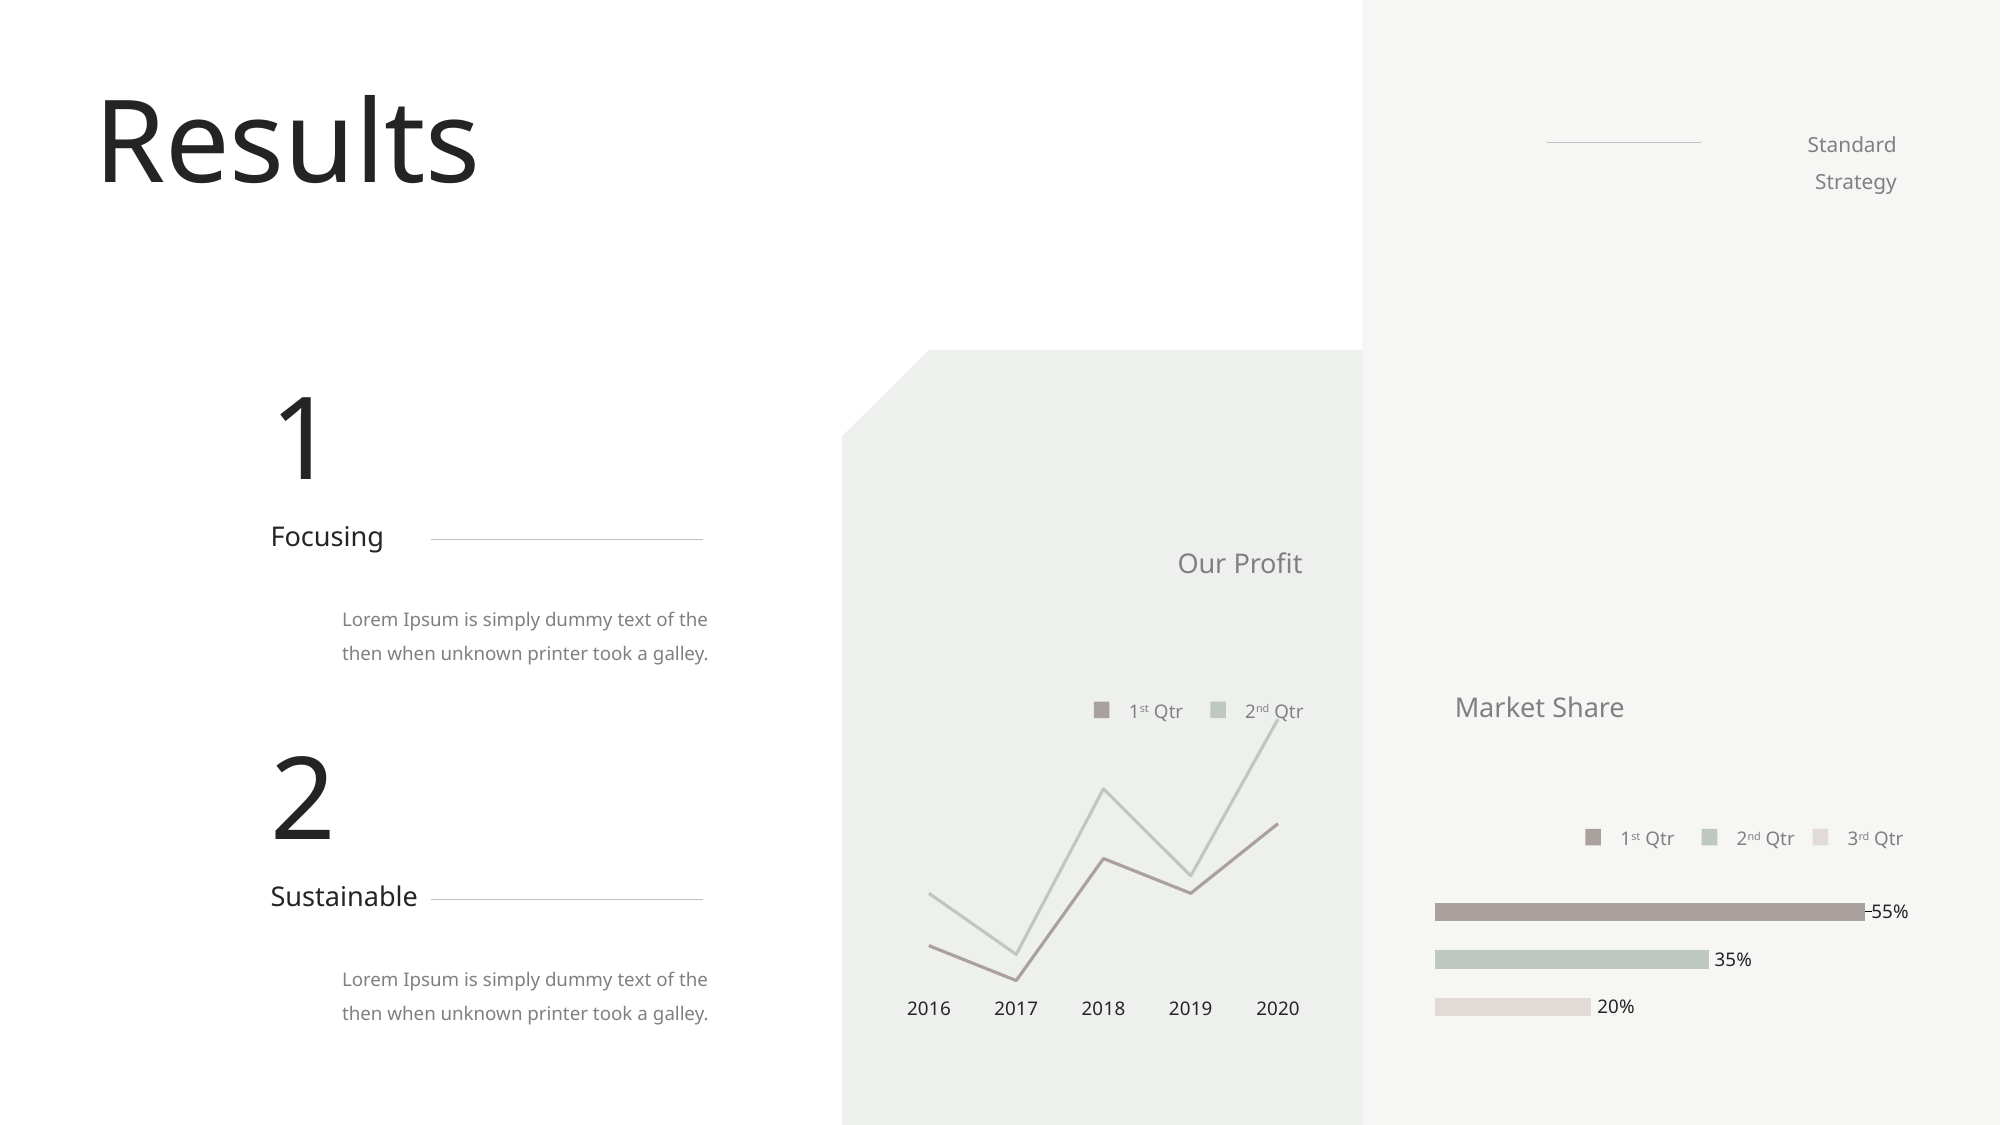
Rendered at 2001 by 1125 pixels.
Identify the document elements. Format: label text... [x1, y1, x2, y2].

text_box [1701, 828, 1718, 846]
text_box 1 [255, 357, 386, 510]
chart [876, 694, 1331, 1029]
text_box Focusing [255, 511, 486, 559]
text_box Our Profit [1087, 539, 1318, 587]
text_box [1584, 828, 1602, 846]
text_box [840, 348, 1362, 1125]
text_box 2nd Qtr [1721, 822, 1823, 858]
text_box Market Share [1440, 682, 1670, 730]
text_box Results [79, 61, 765, 214]
text_box Sustainable [255, 871, 486, 919]
text_box 2 [255, 717, 386, 870]
text_box [1362, 0, 2000, 1125]
text_box 1st Qtr [1605, 822, 1706, 858]
text_box Lorem Ipsum is simply dummy text of the then when unknown printer took a galley. [327, 948, 725, 1031]
text_box 3rd Qtr [1832, 822, 1934, 858]
text_box [1812, 828, 1829, 846]
text_box Standard Strategy [1720, 111, 1912, 202]
text_box Lorem Ipsum is simply dummy text of the then when unknown printer took a galley. [327, 589, 725, 672]
chart [1425, 884, 1915, 1083]
